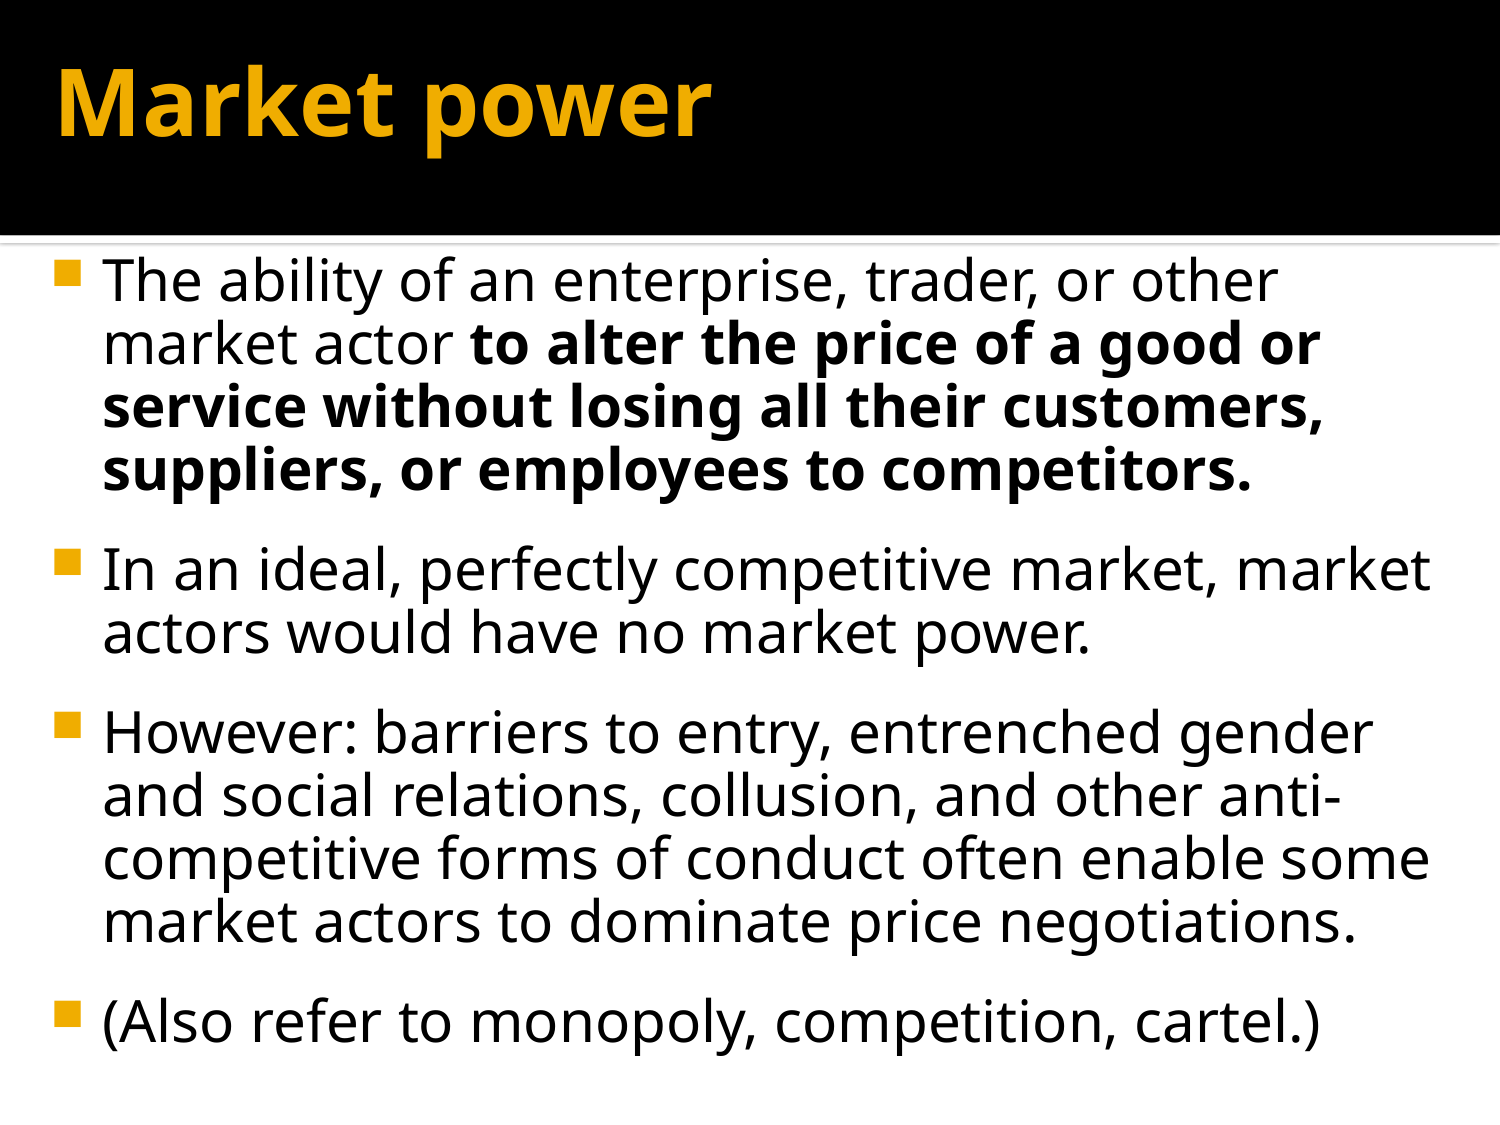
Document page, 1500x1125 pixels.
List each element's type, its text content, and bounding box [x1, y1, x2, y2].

title Market power [39, 18, 1464, 181]
list The ability of an enterprise, trader, or other market actor to alter the price of a good or service without losing all their customers, suppliers, or employees to competitors. In an ideal, perfectly competitive market, market actors would have no market power. However: barriers to entry, entrenched gender and social relations, collusion, and other anti-competitive forms of conduct often enable some market actors to dominate price negotiations. (Also refer to monopoly, competition, cartel.) [21, 236, 1478, 1125]
